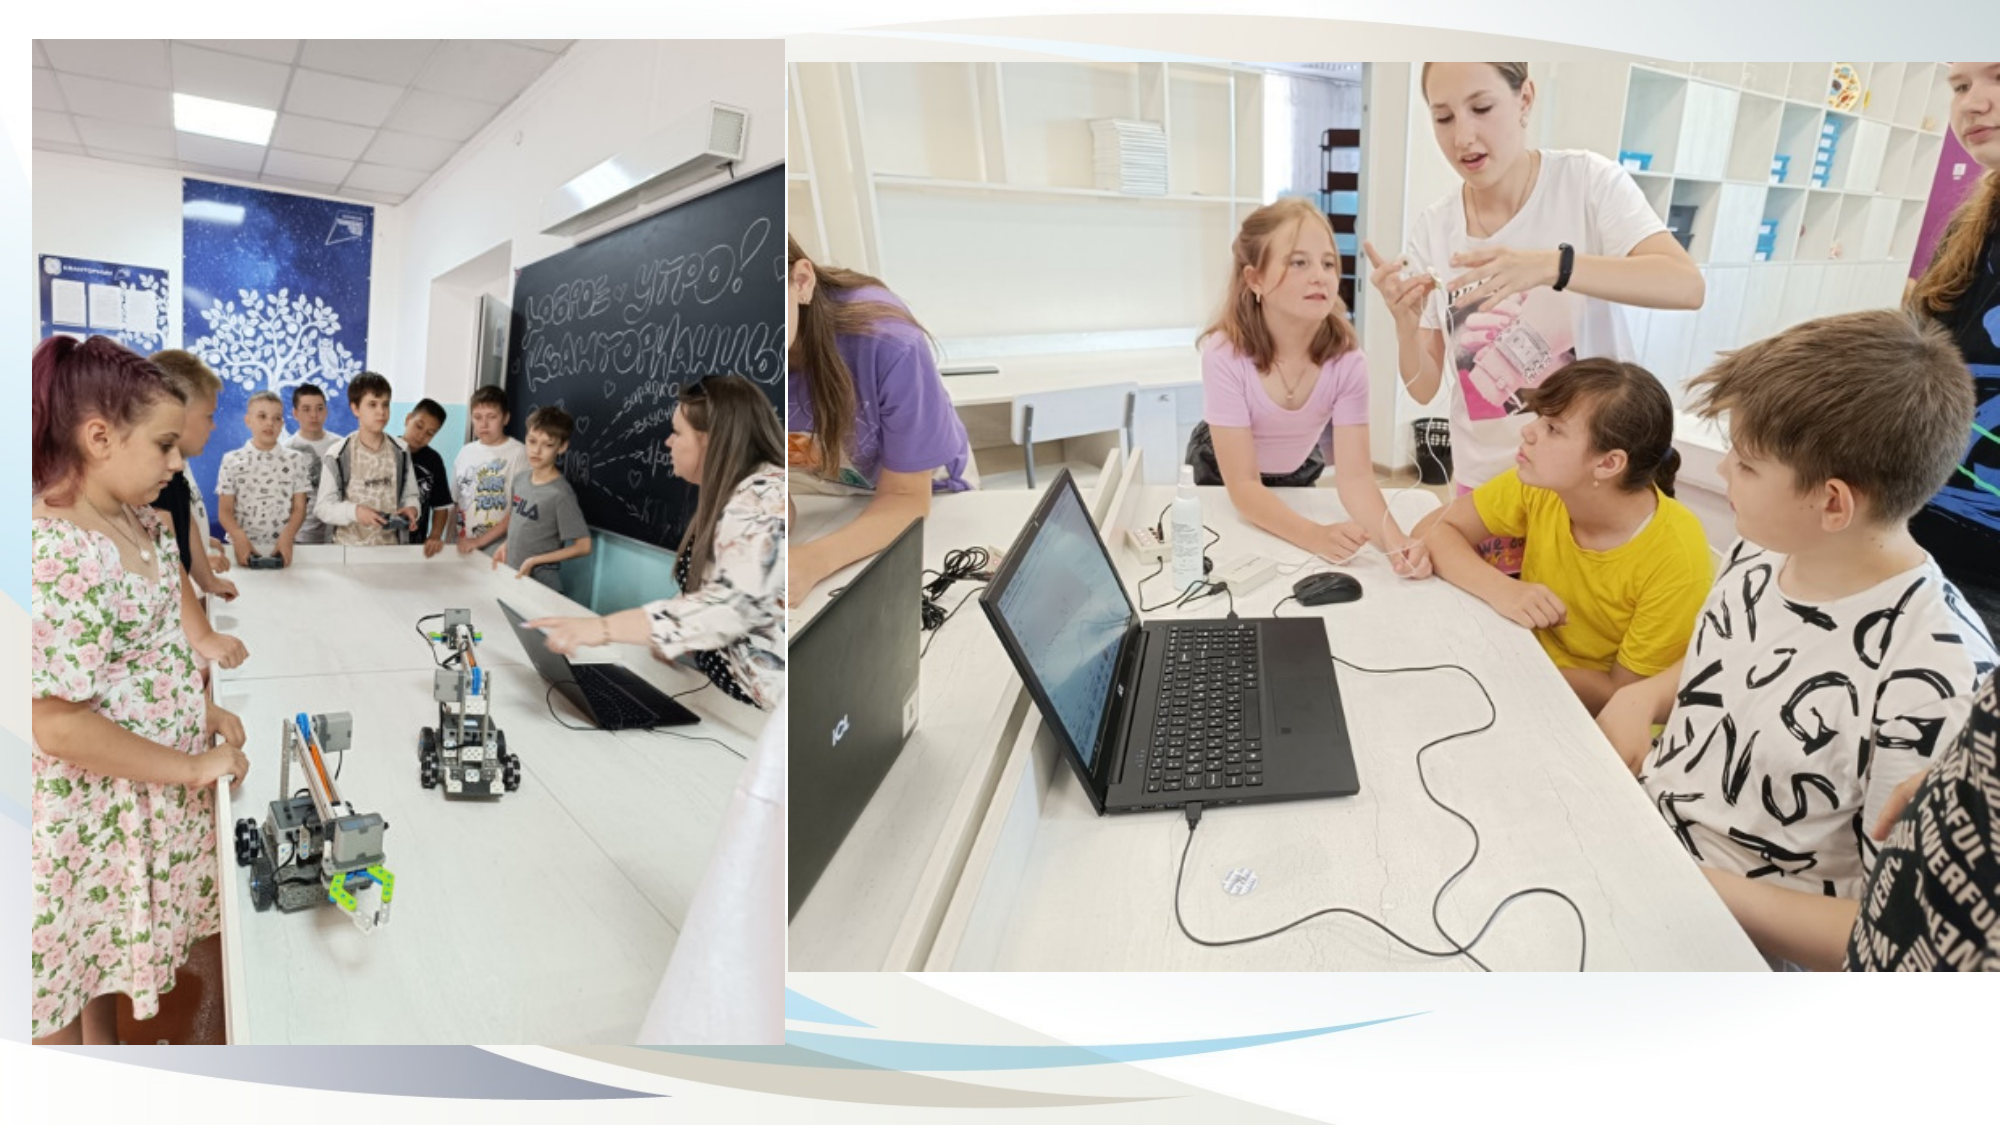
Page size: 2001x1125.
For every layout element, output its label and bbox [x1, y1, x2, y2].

picture [788, 62, 2000, 972]
picture [31, 39, 785, 1045]
